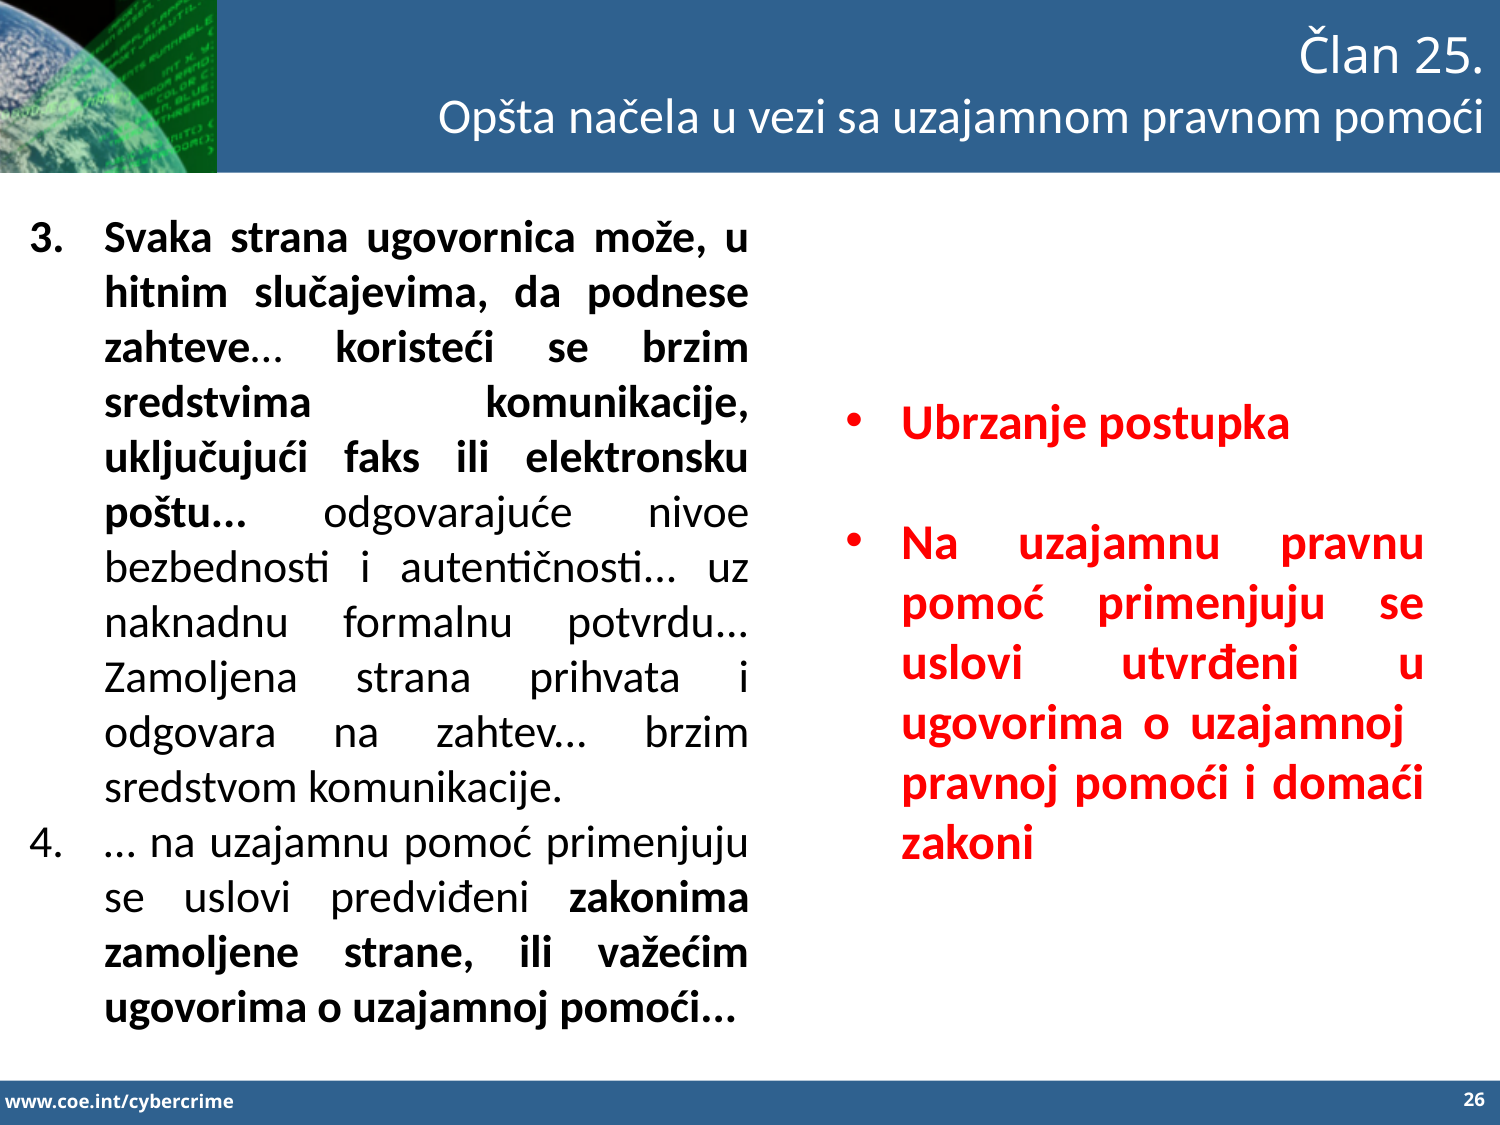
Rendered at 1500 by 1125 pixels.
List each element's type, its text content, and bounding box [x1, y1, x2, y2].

text_box Ubrzanje postupka Na uzajamnu pravnu pomoć primenjuju se uslovi utvrđeni u ugovorima o uzajamnoj pravnoj pomoći i domaći zakoni [830, 381, 1440, 877]
picture [0, 1, 217, 173]
slide_number 26 [1149, 1079, 1500, 1125]
text_box Član 25. Opšta načela u vezi sa uzajamnom pravnom pomoći [252, 13, 1500, 166]
text_box Svaka strana ugovornica može, u hitnim slučajevima, da podnese zahteve… koristeći se brzim sredstvima komunikacije, uključujući faks ili elektronsku poštu... odgovarajuće nivoe bezbednosti i autentičnosti... uz naknadnu formalnu potvrdu... Zamoljena strana prihvata i odgovara na zahtev... brzim sredstvom komunikacije. … na uzajamnu pomoć primenjuju se uslovi predviđeni zakonima zamoljene strane, ili važećim ugovorima o uzajamnoj pomoći... [14, 199, 765, 1039]
